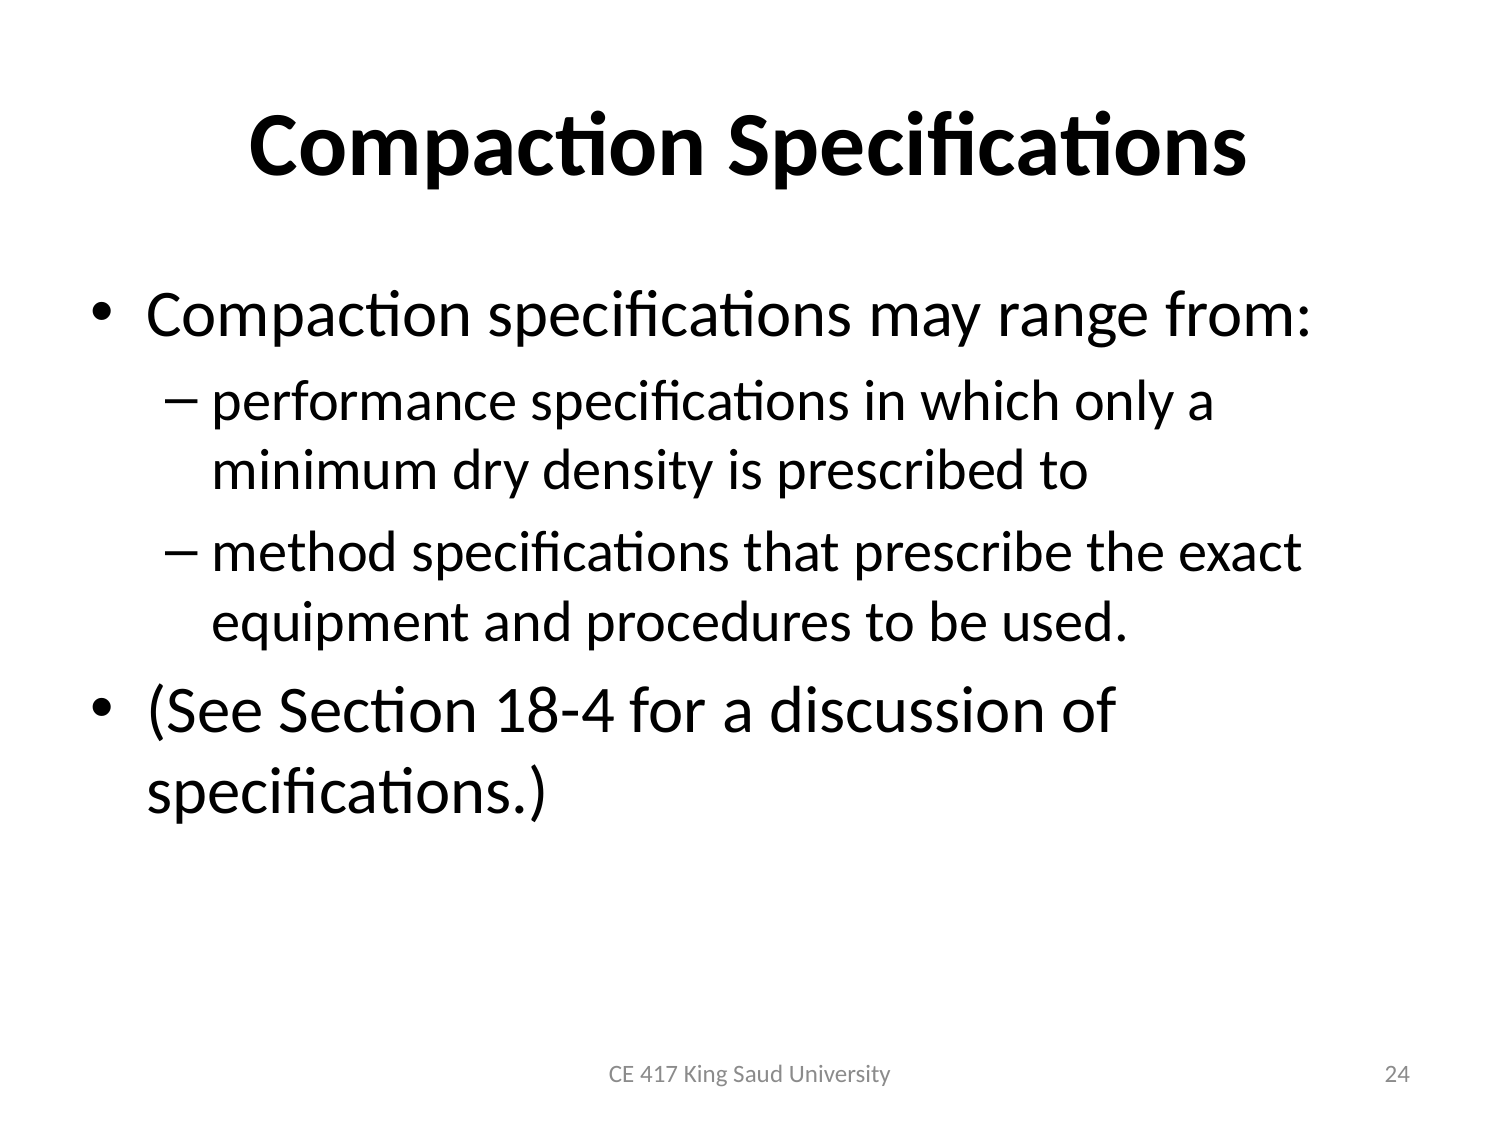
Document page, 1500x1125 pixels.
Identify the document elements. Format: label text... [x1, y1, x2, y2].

footer CE 417 King Saud University [512, 1042, 988, 1103]
title Compaction Specifications [75, 45, 1425, 233]
list Compaction specifications may range from: performance specifications in which only a minimum dry density is prescribed to method specifications that prescribe the exact equipment and procedures to be used. (See Section 18-4 for a discussion of specifications.) [75, 262, 1425, 1005]
slide_number 24 [1074, 1042, 1425, 1103]
